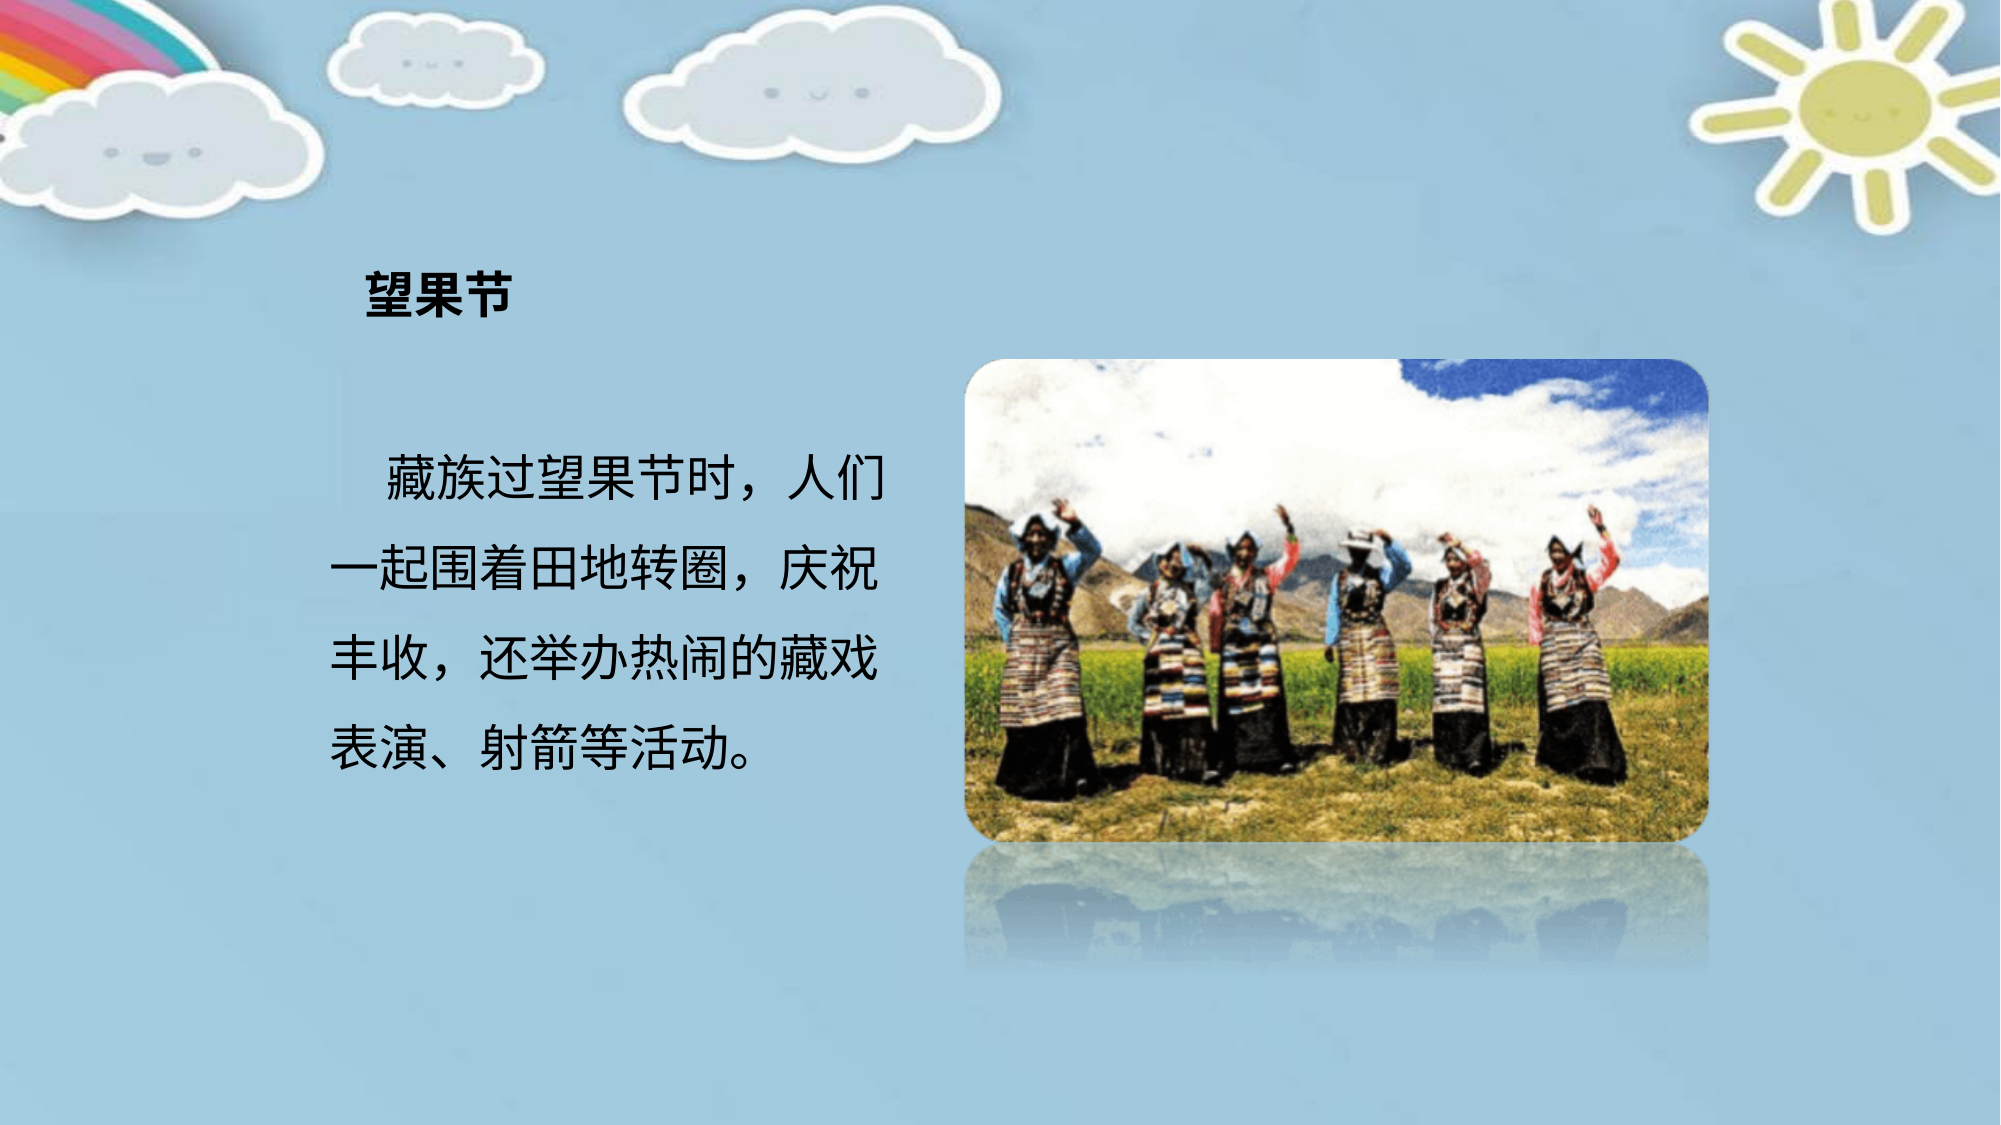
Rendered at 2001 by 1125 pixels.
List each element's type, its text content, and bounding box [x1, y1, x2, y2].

text_box 藏族过望果节时，人们一起围着田地转圈，庆祝丰收，还举办热闹的藏戏表演、射箭等活动。 [314, 408, 939, 844]
text_box 望果节 [350, 256, 1213, 332]
picture [0, 0, 2001, 1125]
